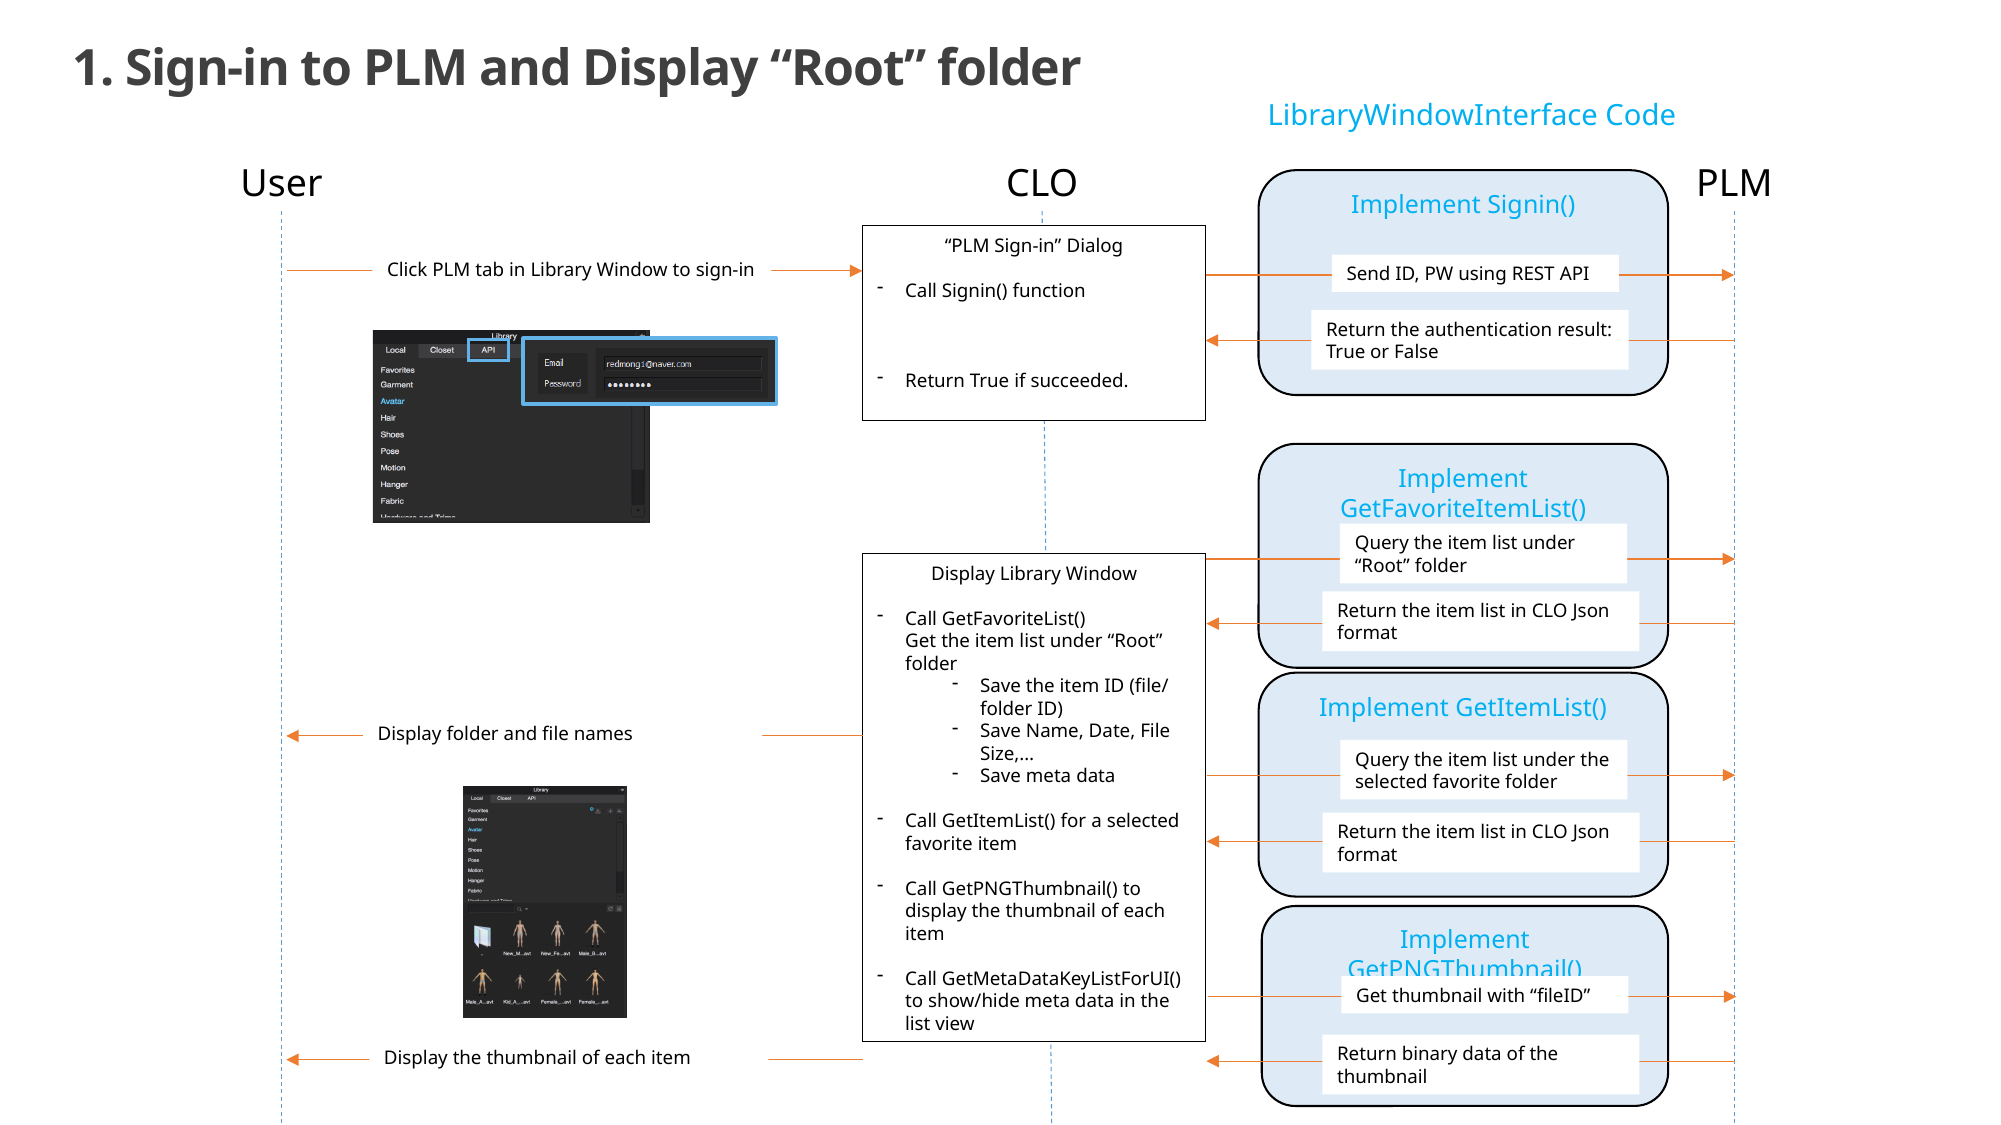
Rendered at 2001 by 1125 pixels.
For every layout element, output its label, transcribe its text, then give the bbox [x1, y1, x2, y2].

text_box Implement GetFavoriteItemList() [1257, 624, 1670, 669]
text_box Return the item list in CLO Json format [1322, 624, 1640, 652]
text_box Return the item list in CLO Json format [1322, 842, 1640, 873]
text_box Implement GetPNGThumbnail() [1260, 1062, 1670, 1108]
text_box PLM [1681, 151, 1788, 212]
text_box Implement GetItemList() [1257, 671, 1670, 775]
text_box Return binary data of the thumbnail [1322, 1062, 1640, 1095]
text_box Query the item list under “Root” folder [1339, 560, 1628, 584]
text_box Get thumbnail with “fileID” [1341, 997, 1629, 1014]
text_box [286, 714, 863, 1018]
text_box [286, 250, 863, 523]
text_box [1205, 254, 1735, 293]
text_box LibraryWindowInterface Code [1252, 88, 1692, 139]
text_box 1. Sign-in to PLM and Display “Root” folder [57, 27, 1097, 103]
text_box Implement GetFavoriteItemList() [1257, 560, 1670, 623]
text_box Query the item list under the selected favorite folder [1340, 776, 1628, 800]
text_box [1205, 309, 1735, 371]
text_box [1042, 212, 1052, 1125]
text_box Return the item list in CLO Json format [1322, 591, 1640, 623]
text_box Implement GetItemList() [1257, 776, 1670, 841]
text_box User [225, 151, 338, 212]
text_box Implement GetItemList() [1257, 842, 1670, 898]
text_box Display Library Window Call GetFavoriteList() Get the item list under “Root” folder Save the item ID (file/folder ID) Save Name, Date, File Size,… Save meta data Call GetItemList() for a selected favorite item Call GetPNGThumbnail() to display the thumbnail of each item Call GetMetaDataKeyListForUI() to show/hide meta data in the list view [1052, 553, 1206, 1042]
text_box Display the thumbnail of each item [369, 1038, 769, 1059]
text_box “PLM Sign-in” Dialog Call Signin() function Return True if succeeded. [862, 225, 1042, 421]
text_box Implement Signin() [1259, 371, 1667, 397]
text_box CLO [991, 151, 1093, 212]
text_box Return the item list in CLO Json format [1322, 812, 1640, 841]
text_box Implement GetPNGThumbnail() [1260, 904, 1670, 996]
text_box Display the thumbnail of each item [369, 1060, 769, 1076]
text_box Get thumbnail with “fileID” [1341, 976, 1629, 996]
text_box Return binary data of the thumbnail [1322, 1034, 1640, 1061]
text_box Implement Signin() [1257, 169, 1670, 254]
text_box Implement Signin() [1257, 293, 1670, 309]
text_box Implement GetPNGThumbnail() [1260, 997, 1670, 1061]
text_box Display Library Window Call GetFavoriteList() Get the item list under “Root” folder Save the item ID (file/folder ID) Save Name, Date, File Size,… Save meta data Call GetItemList() for a selected favorite item Call GetPNGThumbnail() to display the thumbnail of each item Call GetMetaDataKeyListForUI() to show/hide meta data in the list view [862, 553, 1042, 1042]
text_box “PLM Sign-in” Dialog Call Signin() function Return True if succeeded. [1052, 225, 1206, 421]
text_box Query the item list under “Root” folder [1339, 523, 1628, 558]
text_box Implement GetFavoriteItemList() [1257, 442, 1670, 558]
text_box Query the item list under the selected favorite folder [1340, 739, 1628, 775]
